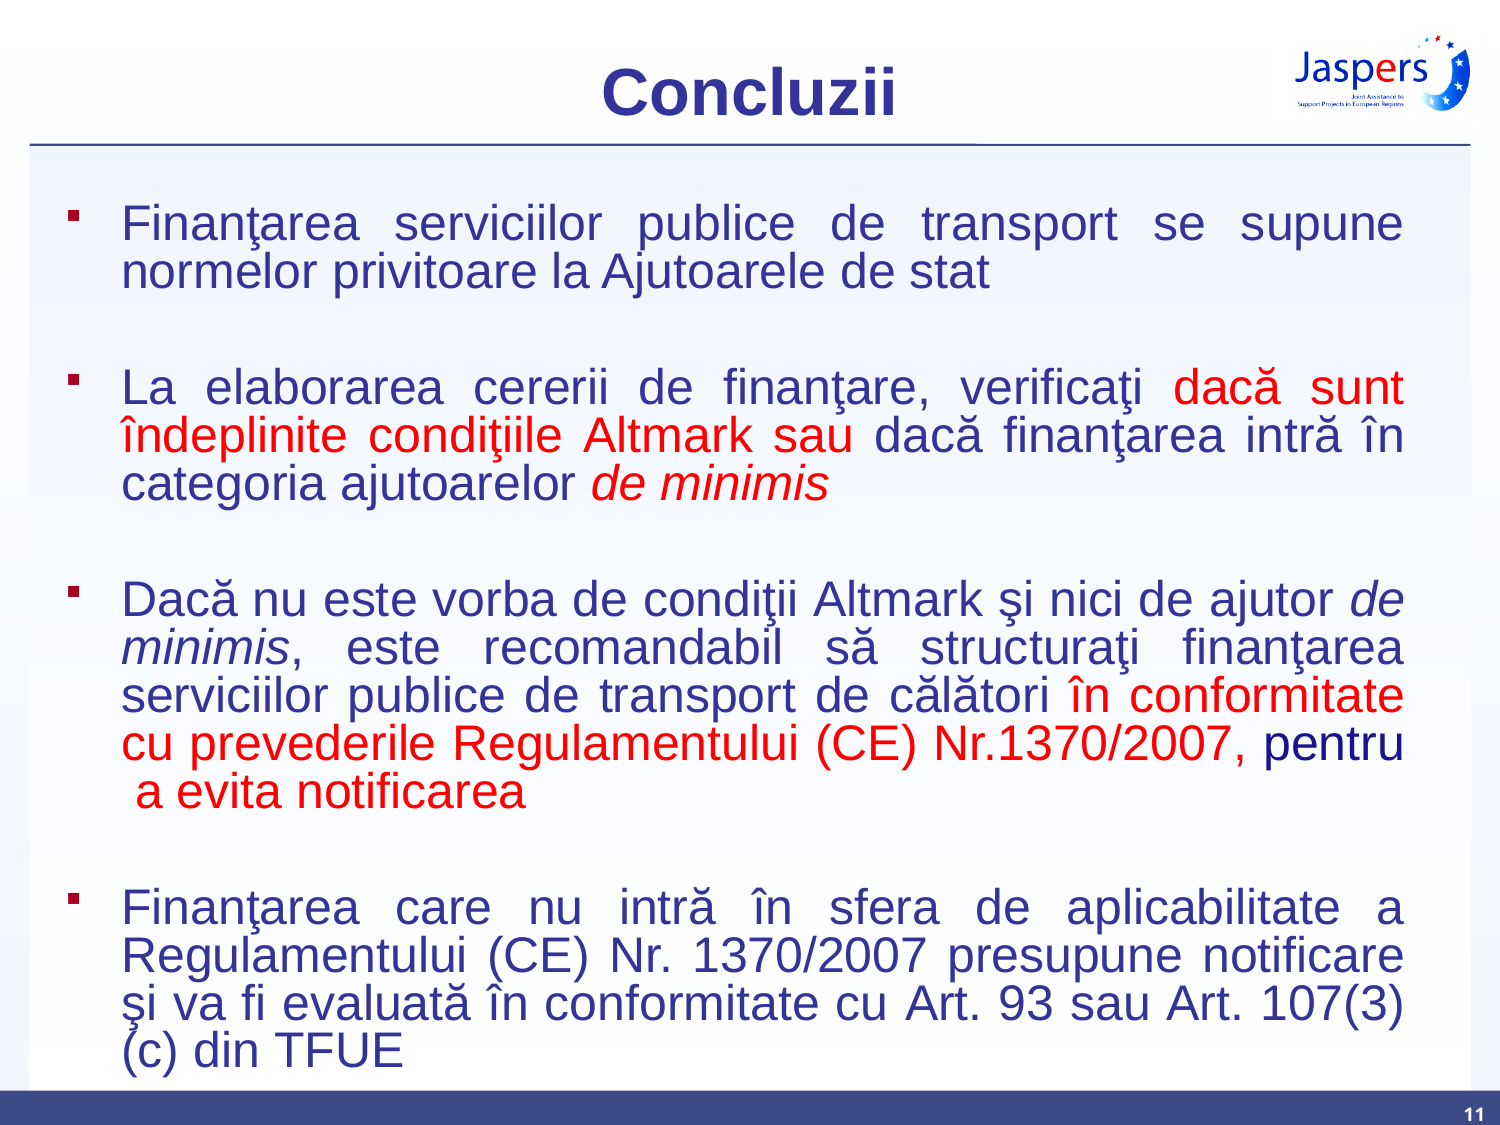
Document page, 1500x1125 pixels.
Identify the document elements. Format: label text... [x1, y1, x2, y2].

text_box 11 [1187, 1095, 1500, 1125]
list Finanţarea serviciilor publice de transport se supune normelor privitoare la Ajutoarele de stat La elaborarea cererii de finanţare, verificaţi dacă sunt îndeplinite condiţiile Altmark sau dacă finanţarea intră în categoria ajutoarelor de minimis Dacă nu este vorba de condiţii Altmark şi nici de ajutor de minimis, este recomandabil să structuraţi finanţarea serviciilor publice de transport de călători în conformitate cu prevederile Regulamentului (CE) Nr.1370/2007, pentru a evita notificarea Finanţarea care nu intră în sfera de aplicabilitate a Regulamentului (CE) Nr. 1370/2007 presupune notificare şi va fi evaluată în conformitate cu Art. 93 sau Art. 107(3)(c) din TFUE [50, 125, 1421, 1075]
title Concluzii [75, 24, 1425, 153]
